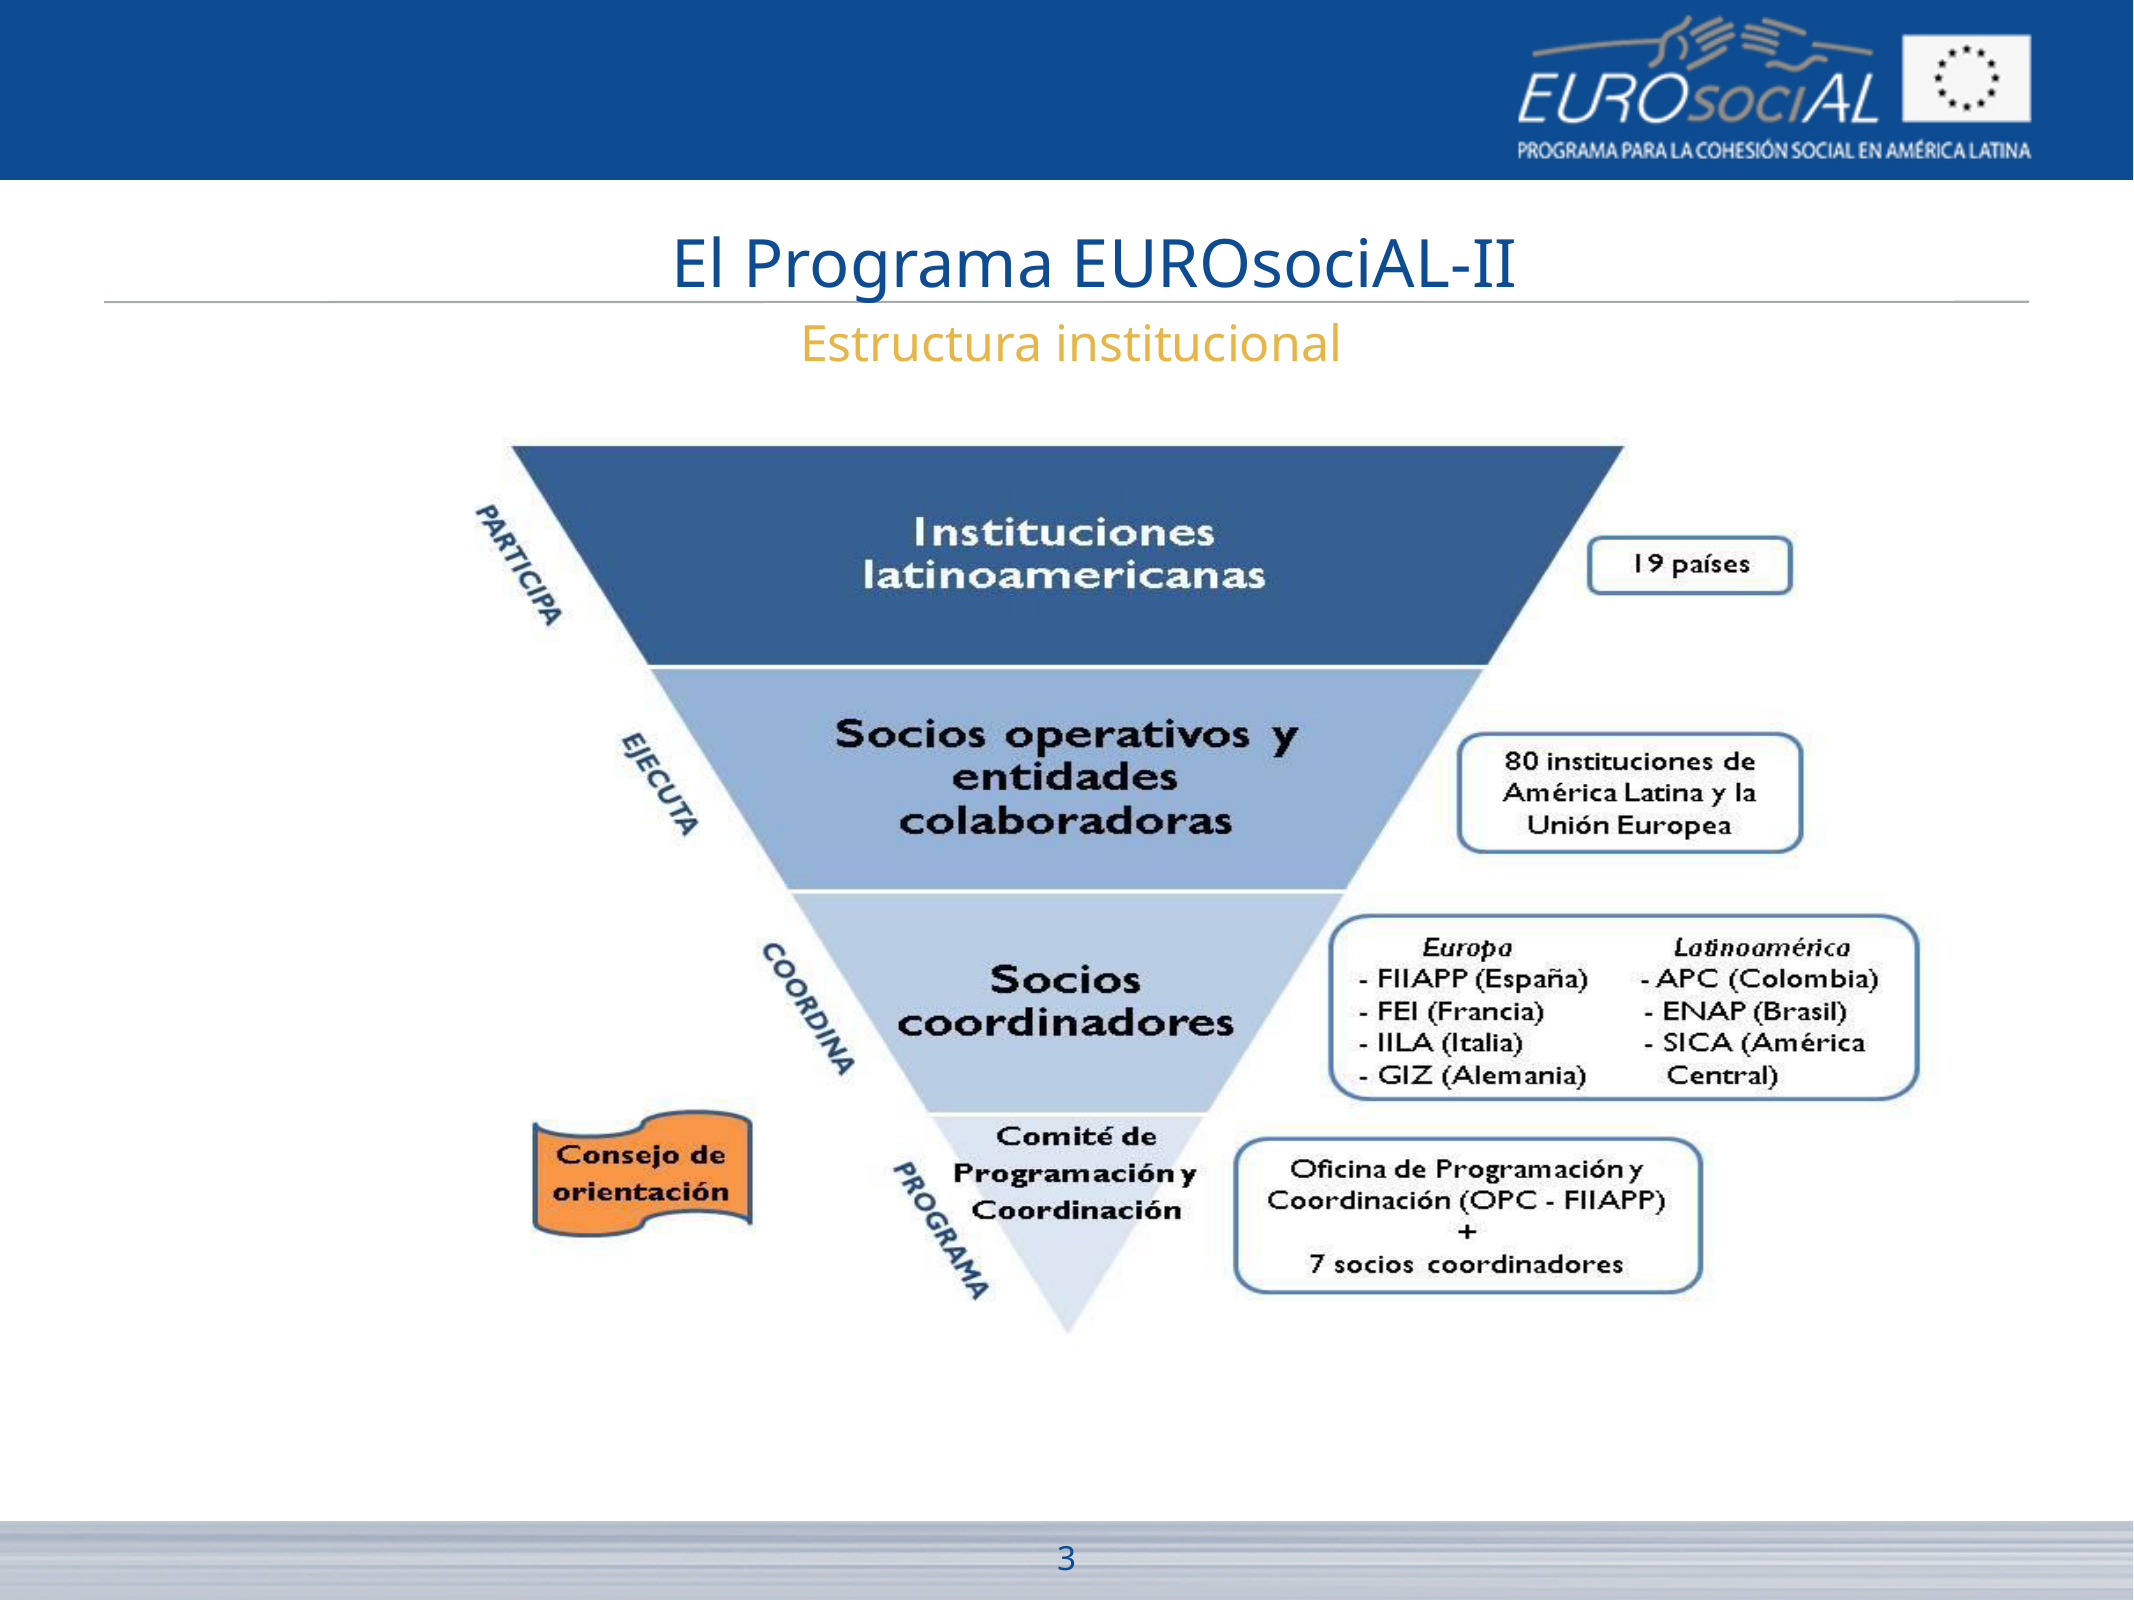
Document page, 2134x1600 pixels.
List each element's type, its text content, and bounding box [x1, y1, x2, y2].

text_box Estructura institucional [287, 303, 1799, 379]
picture [0, 1521, 2134, 1600]
slide_number 3 [1040, 1529, 1094, 1587]
picture [334, 414, 2024, 1438]
text_box El Programa EUROsociAL-II [615, 220, 1519, 301]
picture [0, 0, 2134, 180]
